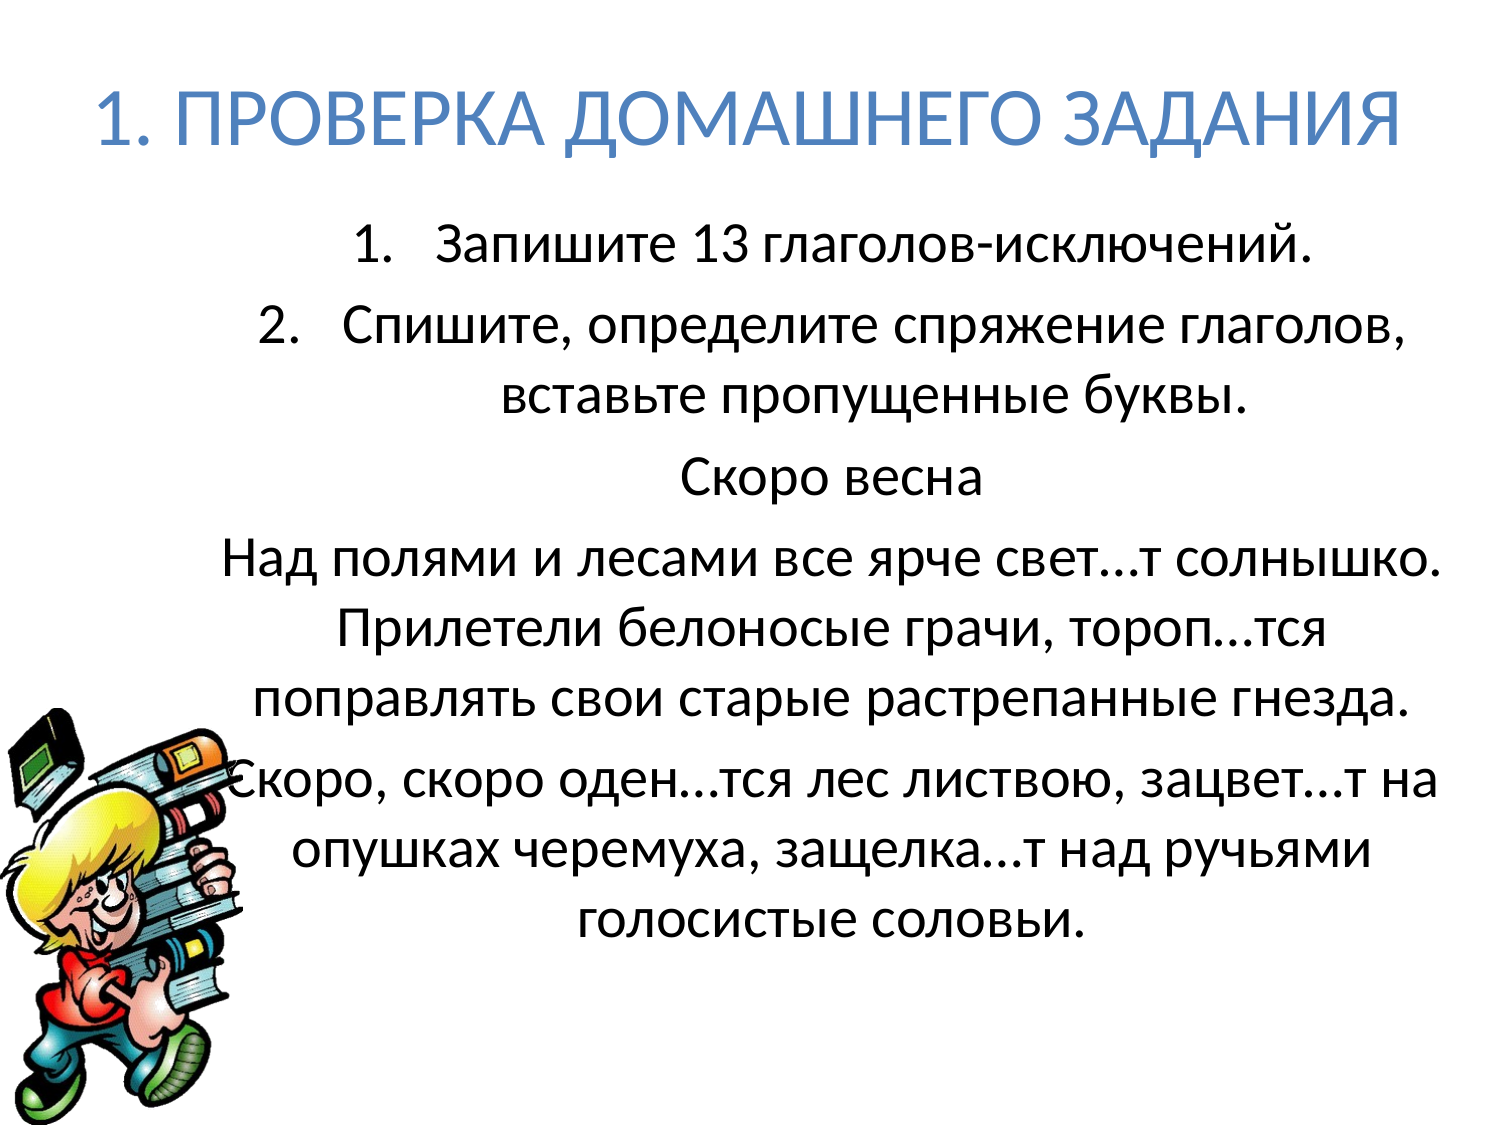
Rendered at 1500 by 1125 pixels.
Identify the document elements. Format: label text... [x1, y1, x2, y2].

subtitle Запишите 13 глаголов-исключений. Спишите, определите спряжение глаголов, вставьте пропущенные буквы. Скоро весна Над полями и лесами все ярче свет…т солнышко. Прилетели белоносые грачи, тороп…тся поправлять свои старые растрепанные гнезда. Скоро, скоро оден…тся лес листвою, зацвет…т на опушках черемуха, защелка…т над ручьями голосистые соловьи. [194, 196, 1471, 1071]
picture [0, 707, 243, 1125]
text_box 1. Проверка домашнего задания [76, 54, 1419, 170]
